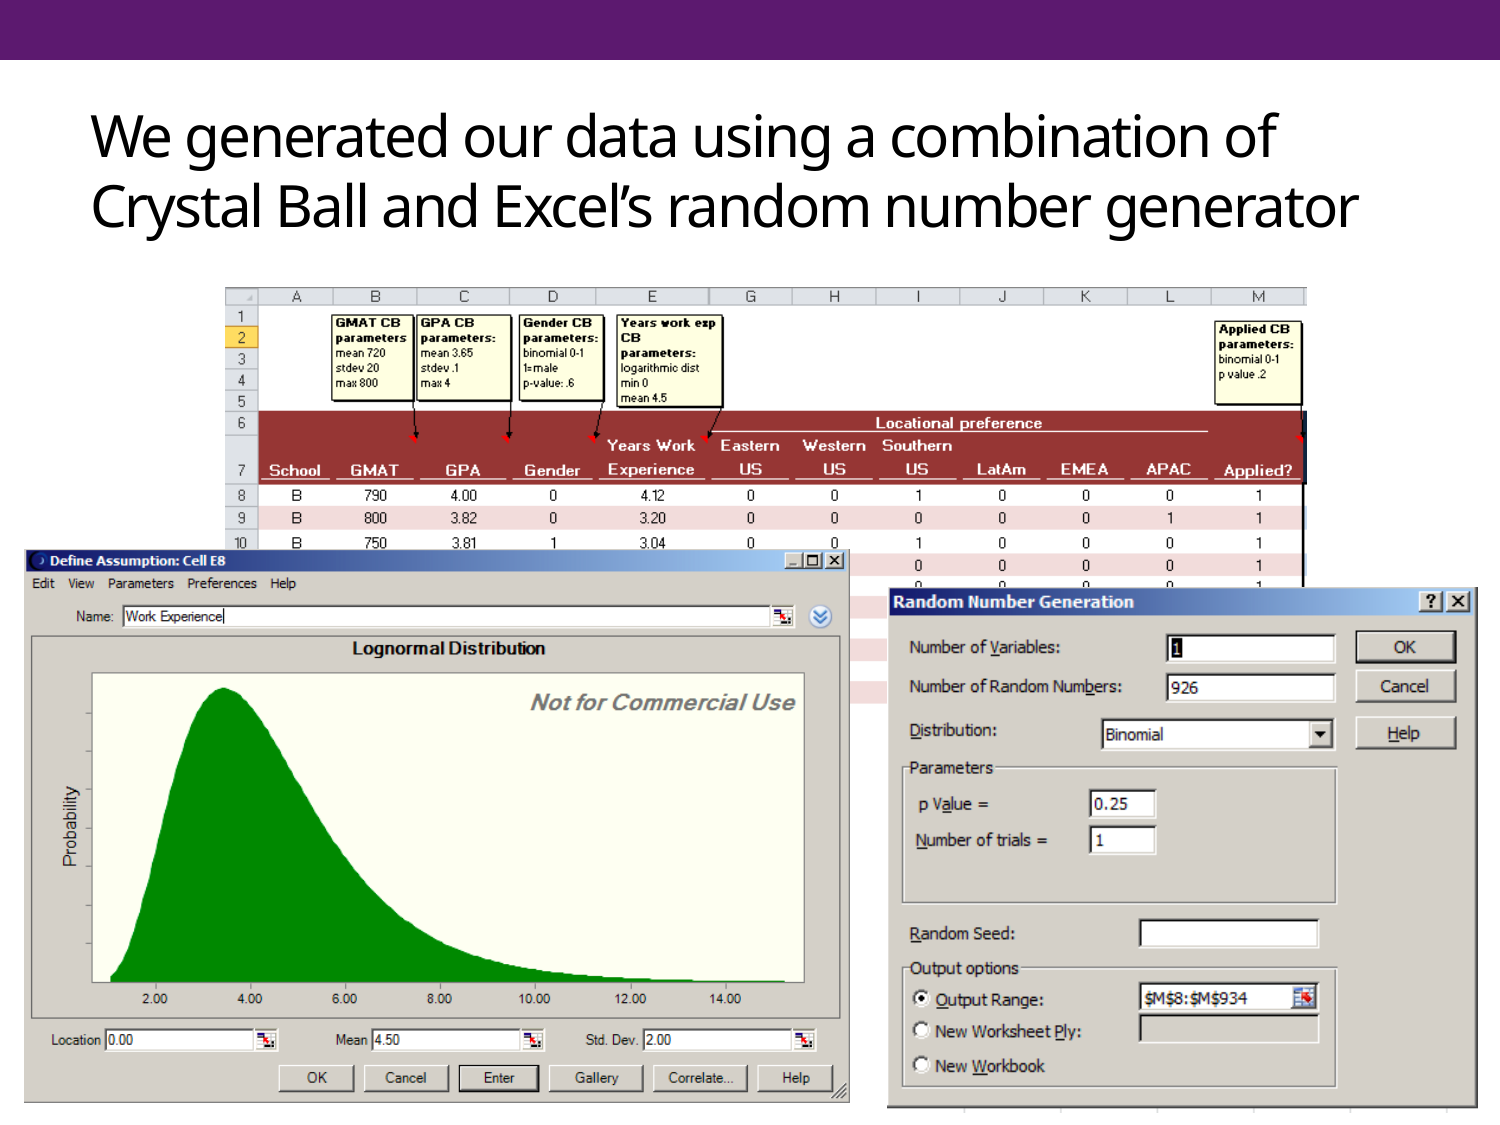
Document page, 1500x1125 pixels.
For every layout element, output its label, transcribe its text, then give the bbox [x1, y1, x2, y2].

picture [24, 287, 1478, 1113]
title We generated our data using a combination of Crystal Ball and Excel’s random number generator [75, 87, 1425, 250]
